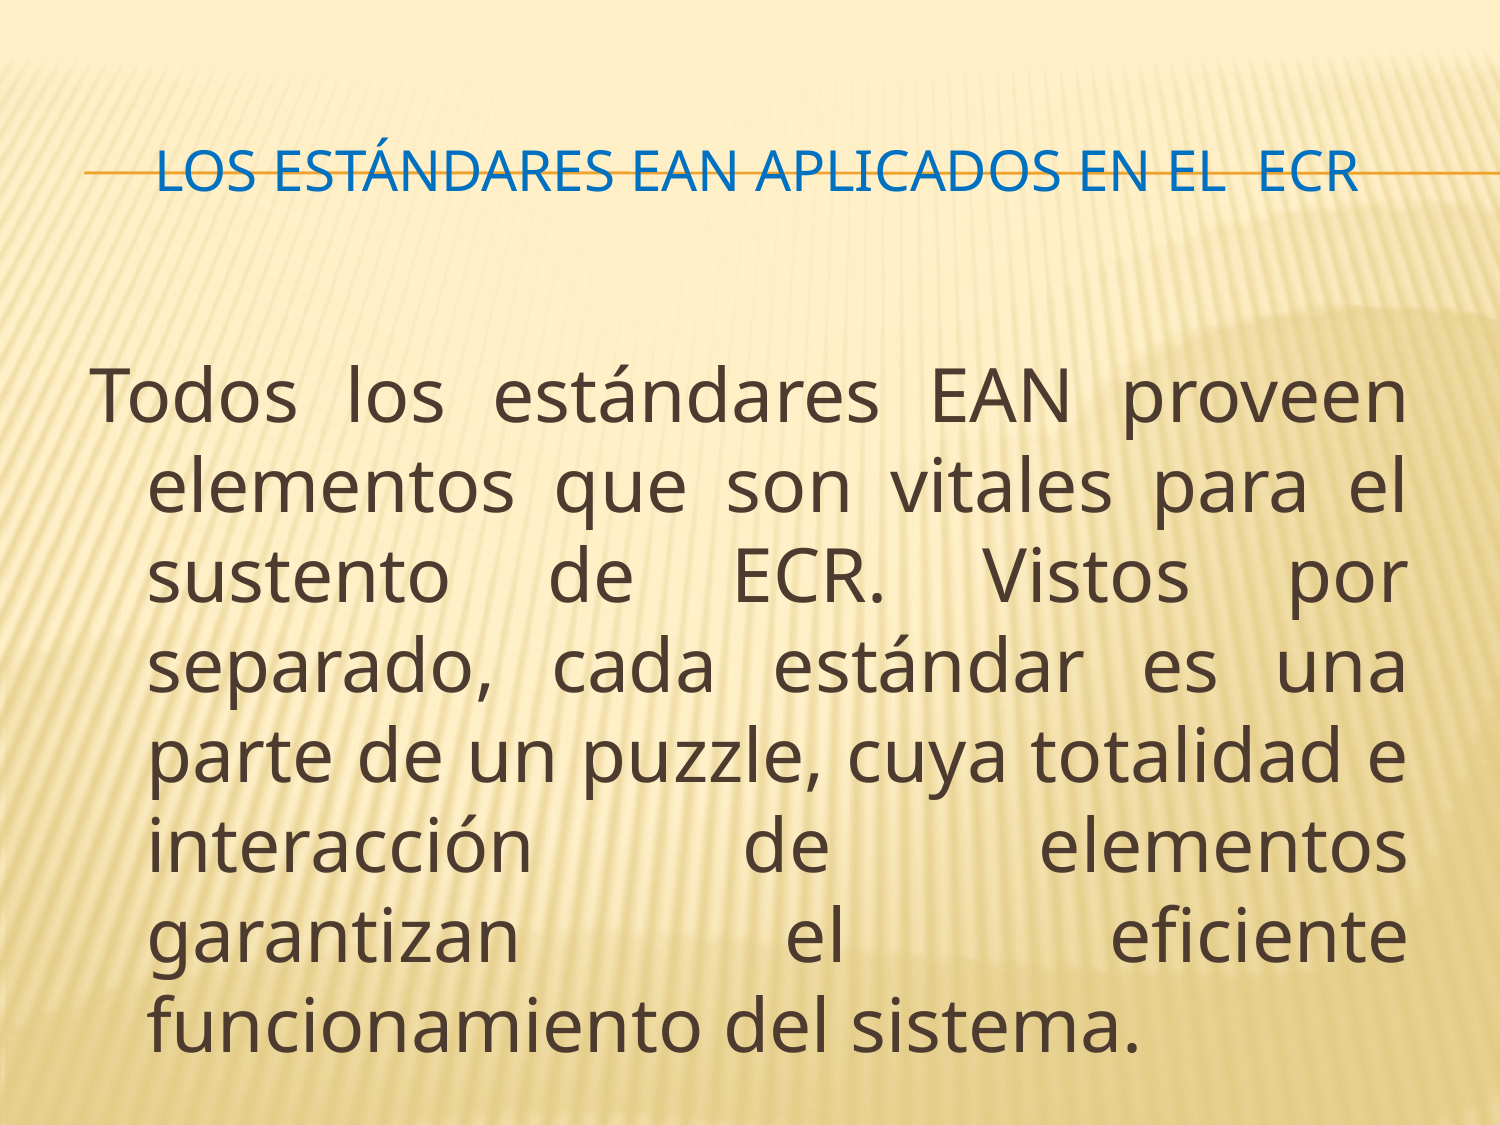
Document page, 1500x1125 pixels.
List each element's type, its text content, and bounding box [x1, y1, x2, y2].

list Todos los estándares EAN proveen elementos que son vitales para el sustento de ECR. Vistos por separado, cada estándar es una parte de un puzzle, cuya totalidad e interacción de elementos garantizan el eficiente funcionamiento del sistema. [75, 339, 1425, 1005]
title Los estándares EAN aplicados en el ECR [82, 105, 1432, 293]
